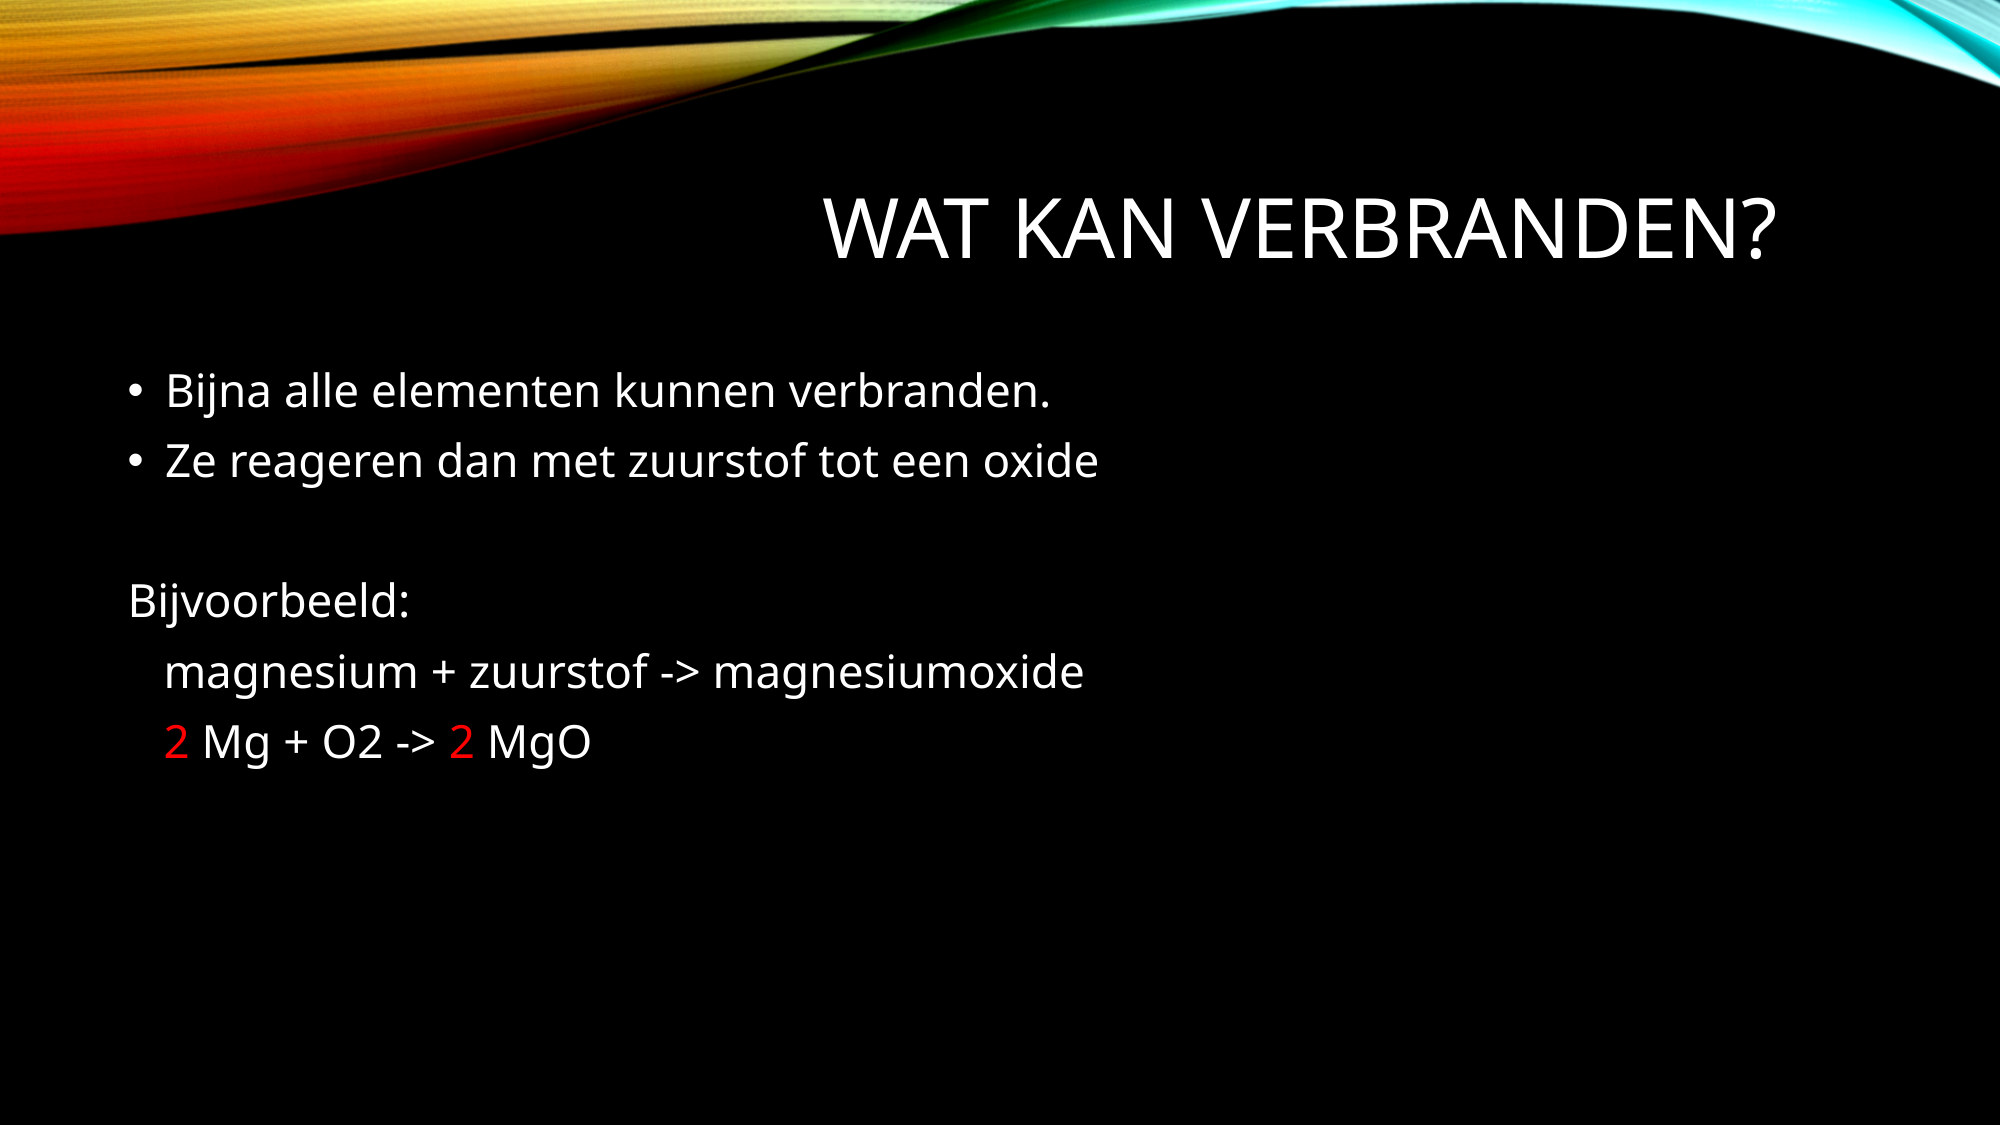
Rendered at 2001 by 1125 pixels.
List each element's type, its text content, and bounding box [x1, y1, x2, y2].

title Wat kan verbranden? [474, 125, 1888, 338]
list Bijna alle elementen kunnen verbranden. Ze reageren dan met zuurstof tot een oxide Bijvoorbeeld: magnesium + zuurstof -> magnesiumoxide 2 Mg + O2 -> 2 MgO [112, 360, 1888, 1021]
picture [0, 0, 2000, 237]
